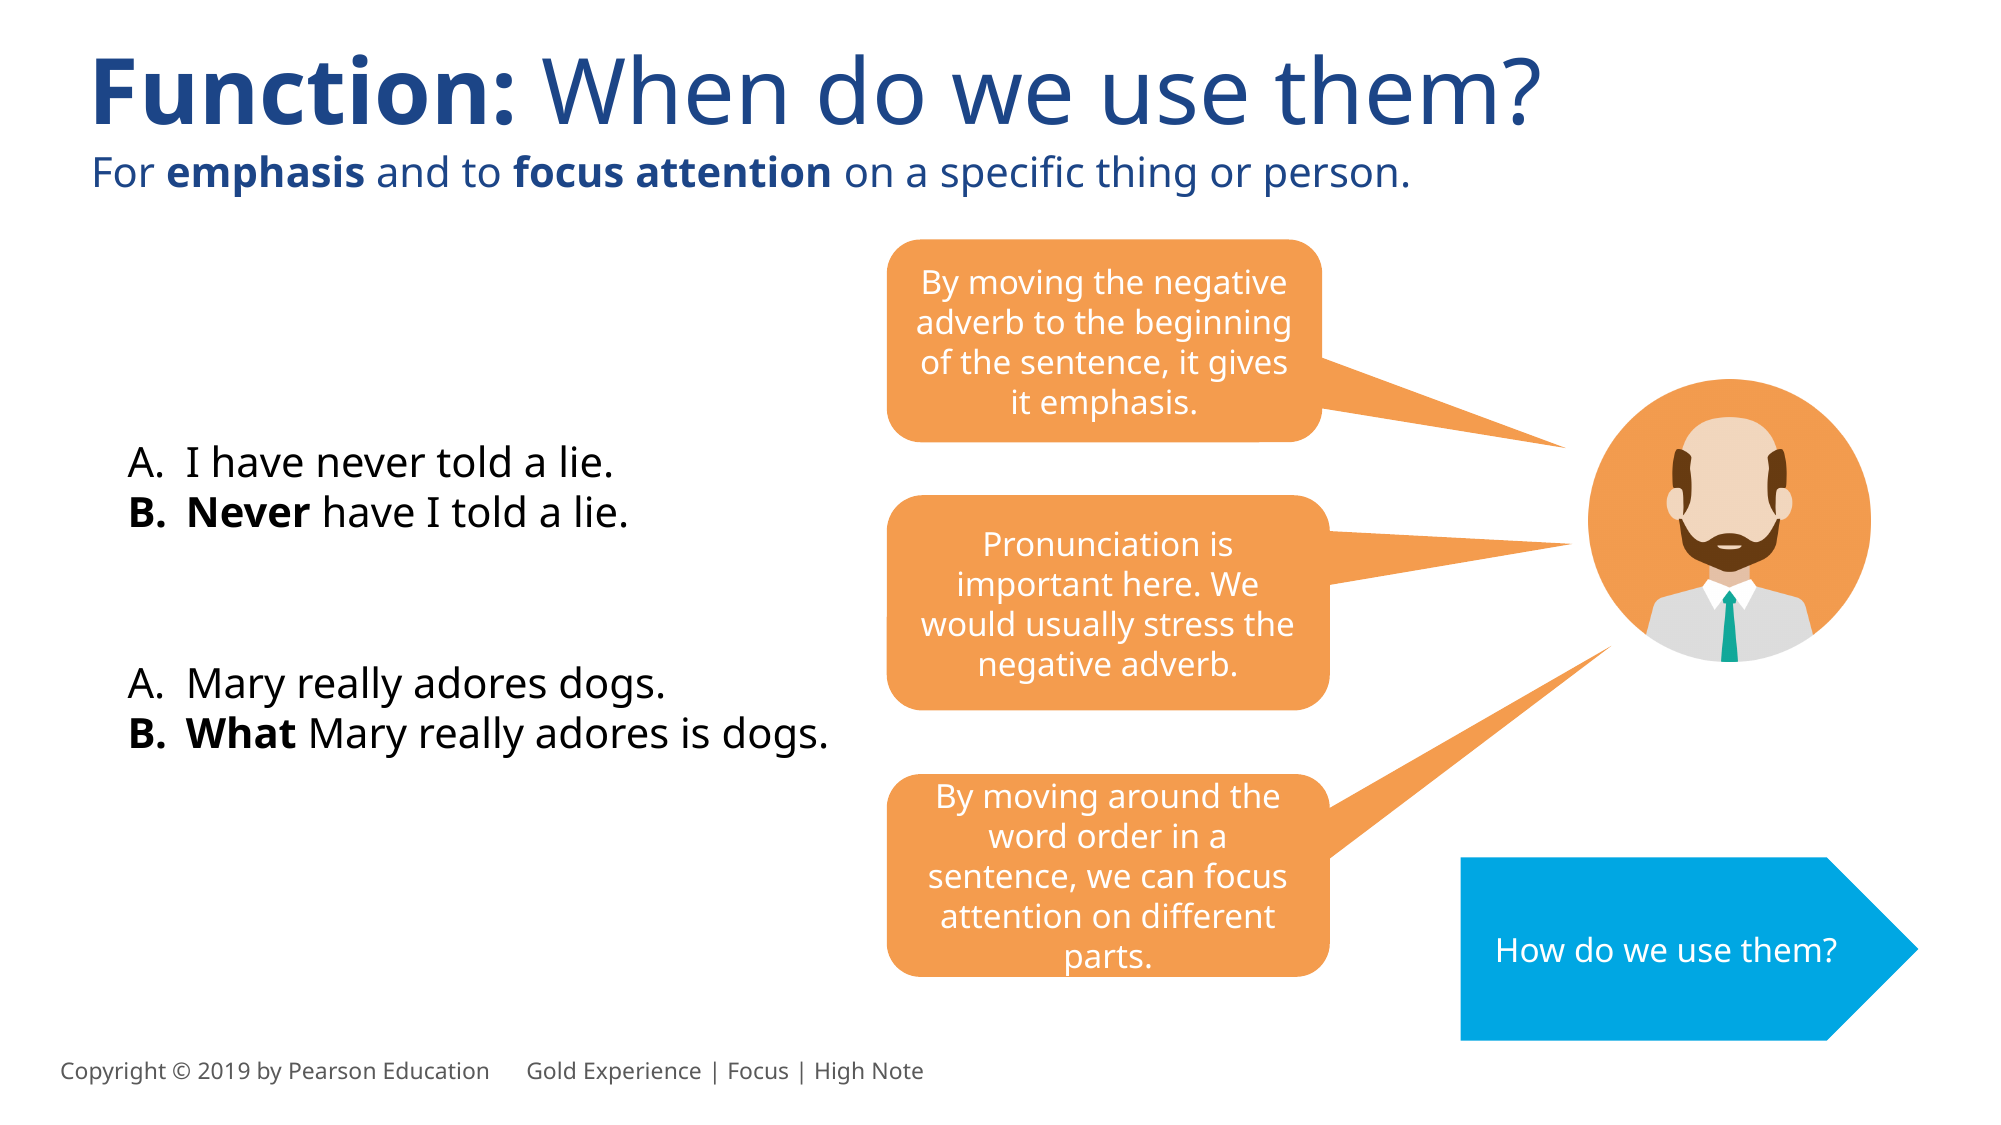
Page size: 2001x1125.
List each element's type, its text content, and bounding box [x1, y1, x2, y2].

text_box How do we use them? [1460, 857, 1919, 1041]
text_box Pronunciation is important here. We would usually stress the negative adverb. [886, 495, 1573, 711]
picture [1588, 379, 1871, 662]
text_box By moving around the word order in a sentence, we can focus attention on different parts. [886, 662, 1585, 977]
text_box Function: When do we use them? [73, 37, 1946, 253]
text_box I have never told a lie. Never have I told a lie. [95, 421, 935, 572]
footer Copyright © 2019 by Pearson Education Gold Experience | Focus | High Note [45, 1040, 1084, 1101]
text_box By moving the negative adverb to the beginning of the sentence, it gives it emphasis. [886, 239, 1566, 449]
text_box For emphasis and to focus attention on a specific thing or person. [76, 144, 1649, 265]
text_box Mary really adores dogs. What Mary really adores is dogs. [95, 641, 935, 793]
